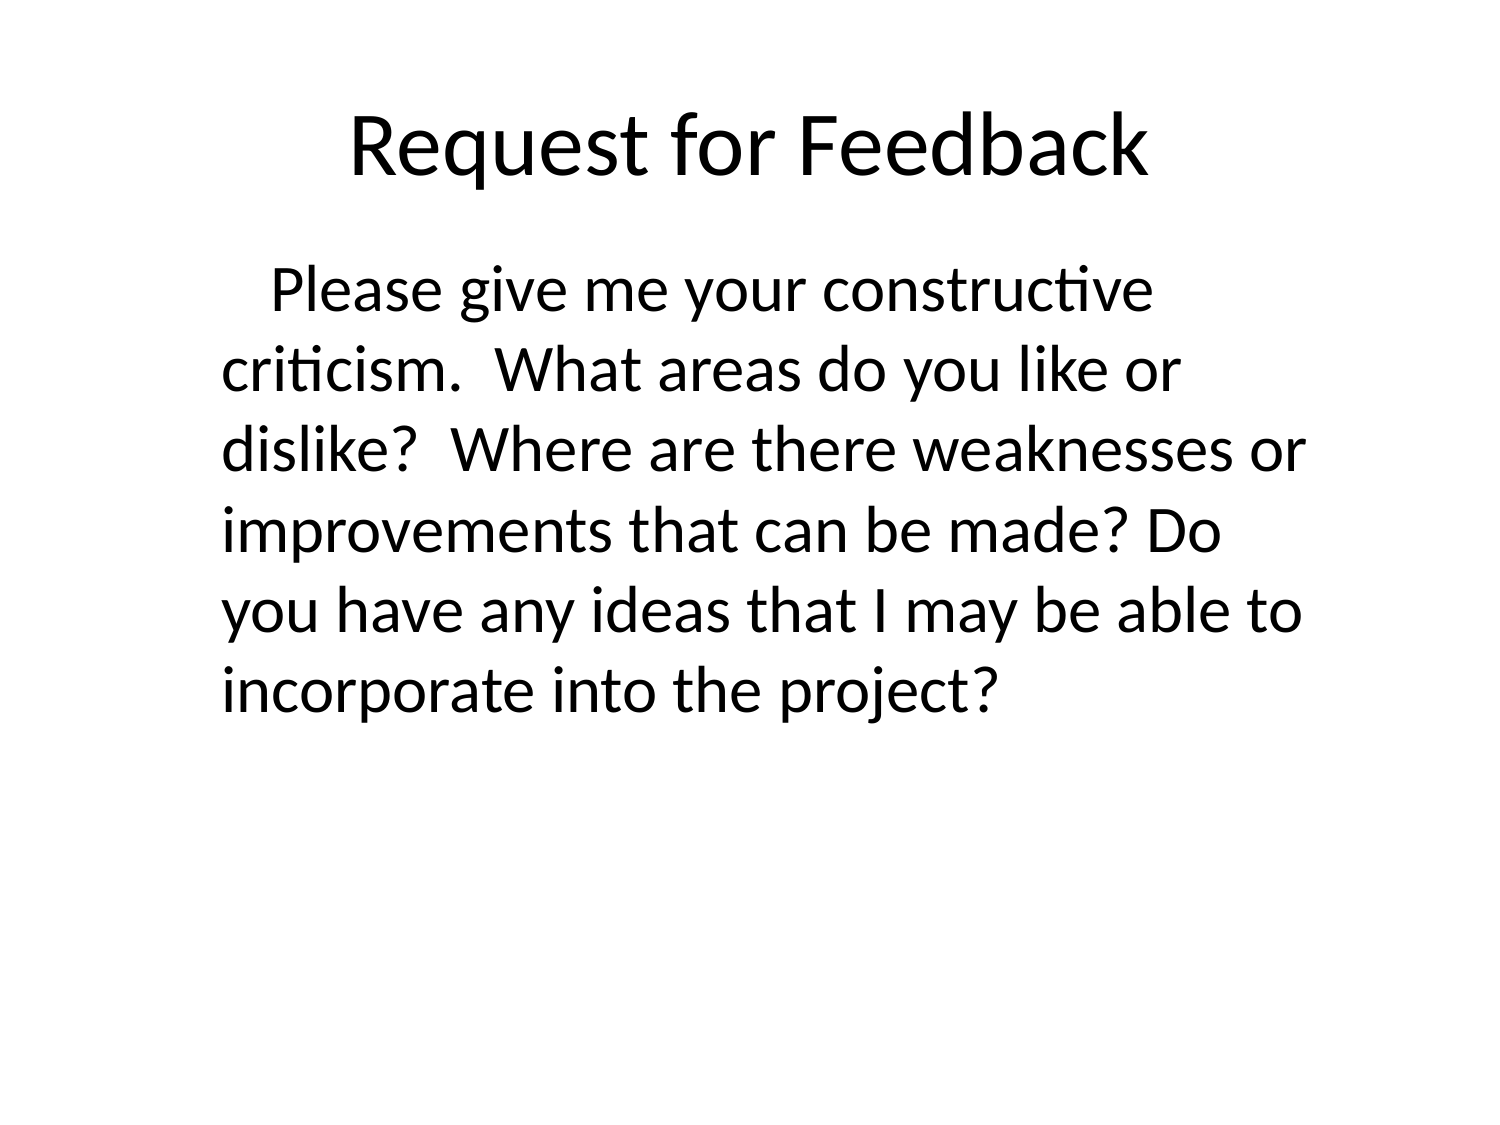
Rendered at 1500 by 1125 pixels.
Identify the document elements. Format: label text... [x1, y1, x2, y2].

title Request for Feedback [75, 45, 1425, 233]
text_box Please give me your constructive criticism. What areas do you like or dislike? Where are there weaknesses or improvements that can be made? Do you have any ideas that I may be able to incorporate into the project? [149, 237, 1338, 1080]
